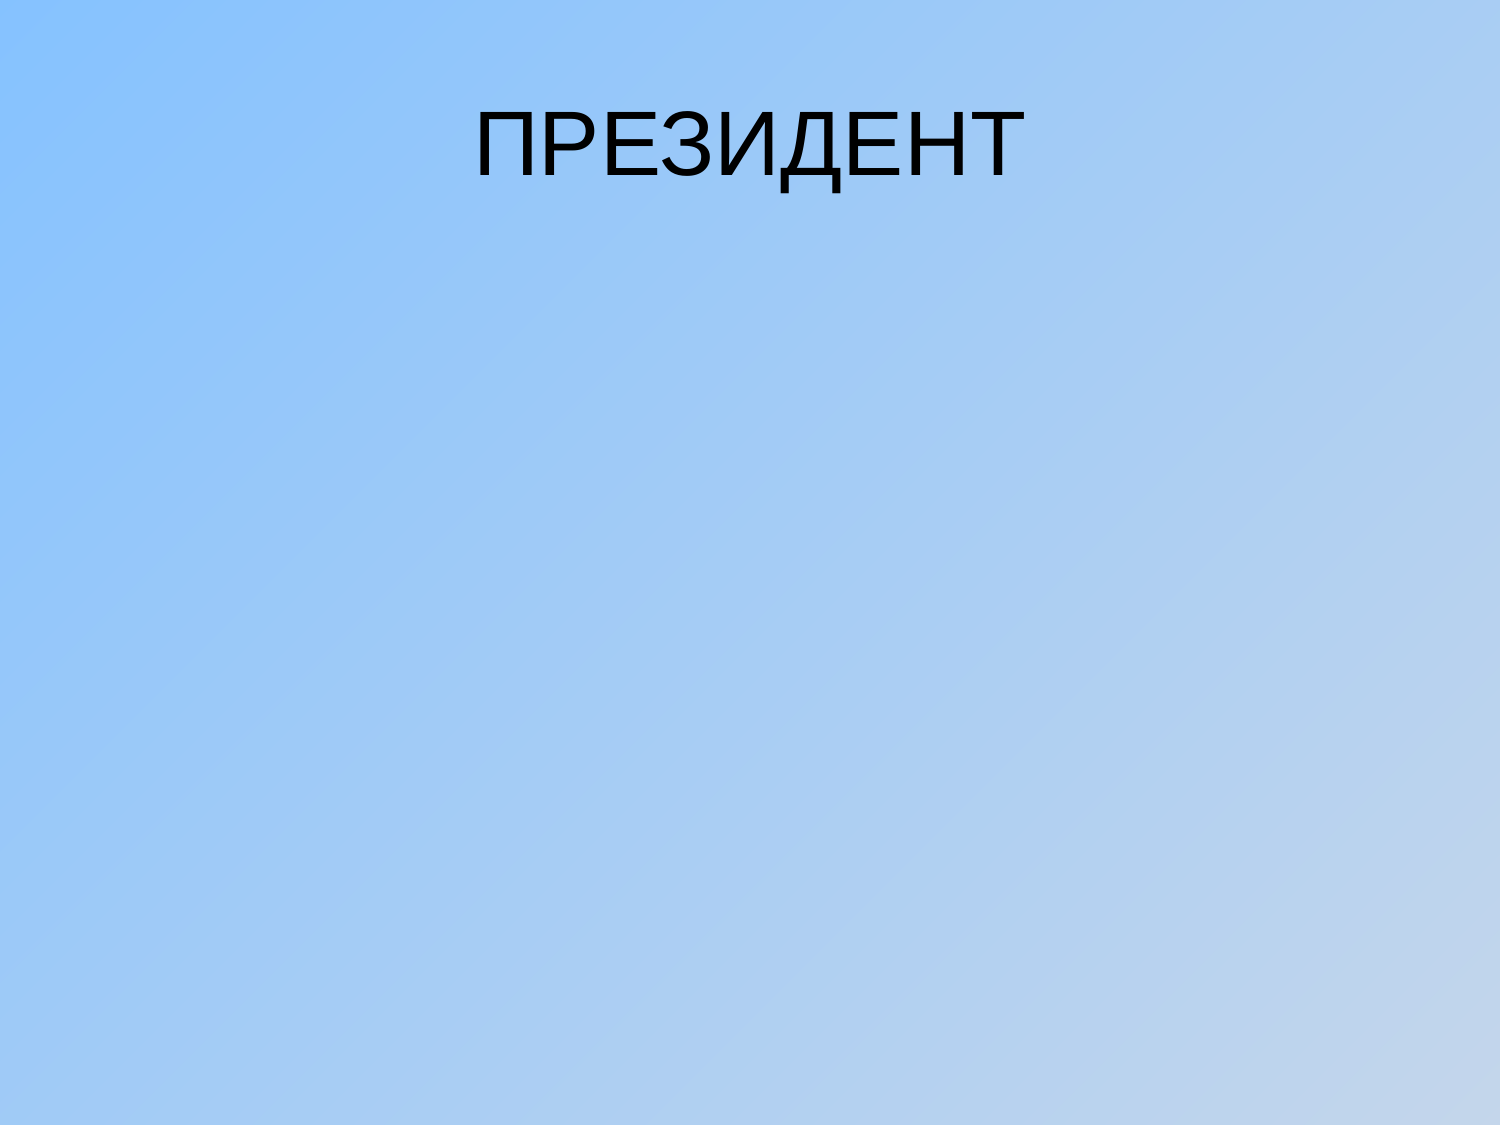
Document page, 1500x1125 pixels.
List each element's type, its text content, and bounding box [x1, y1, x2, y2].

title ПРЕЗИДЕНТ [74, 44, 1426, 233]
